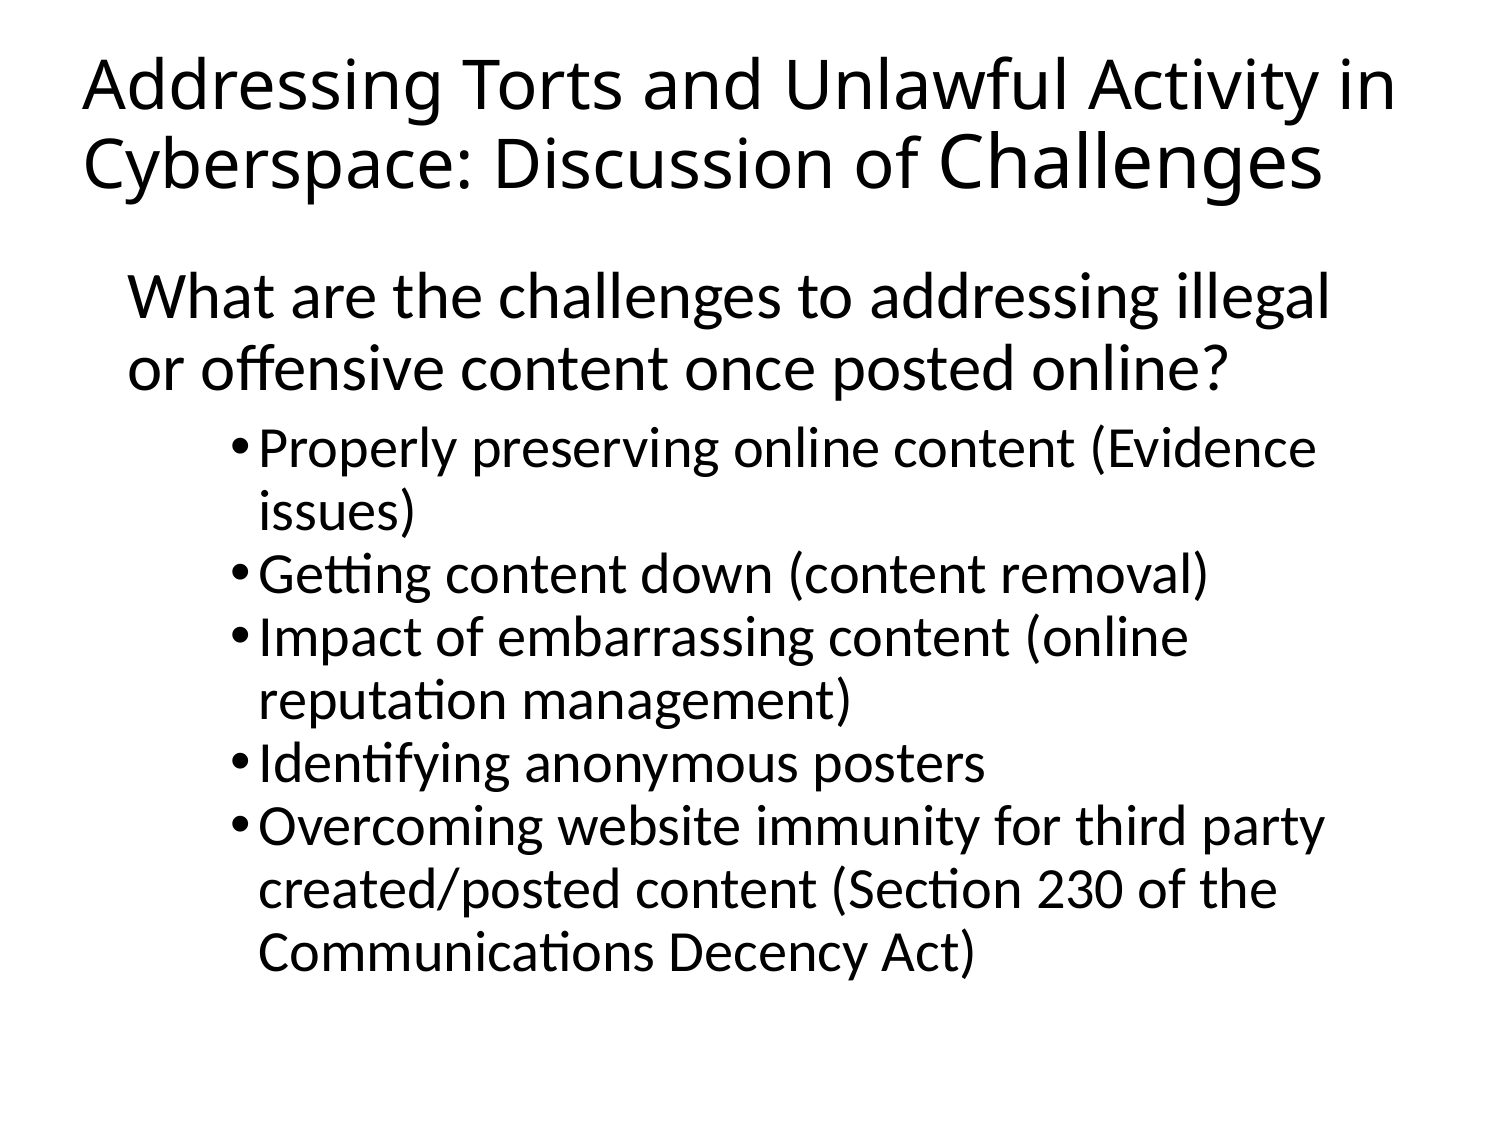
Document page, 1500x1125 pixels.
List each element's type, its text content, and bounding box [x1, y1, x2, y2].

list What are the challenges to addressing illegal or offensive content once posted online? Properly preserving online content (Evidence issues) Getting content down (content removal) Impact of embarrassing content (online reputation management) Identifying anonymous posters Overcoming website immunity for third party created/posted content (Section 230 of the Communications Decency Act) [102, 253, 1398, 1014]
title Addressing Torts and Unlawful Activity in Cyberspace: Discussion of Challenges [66, 59, 1437, 278]
